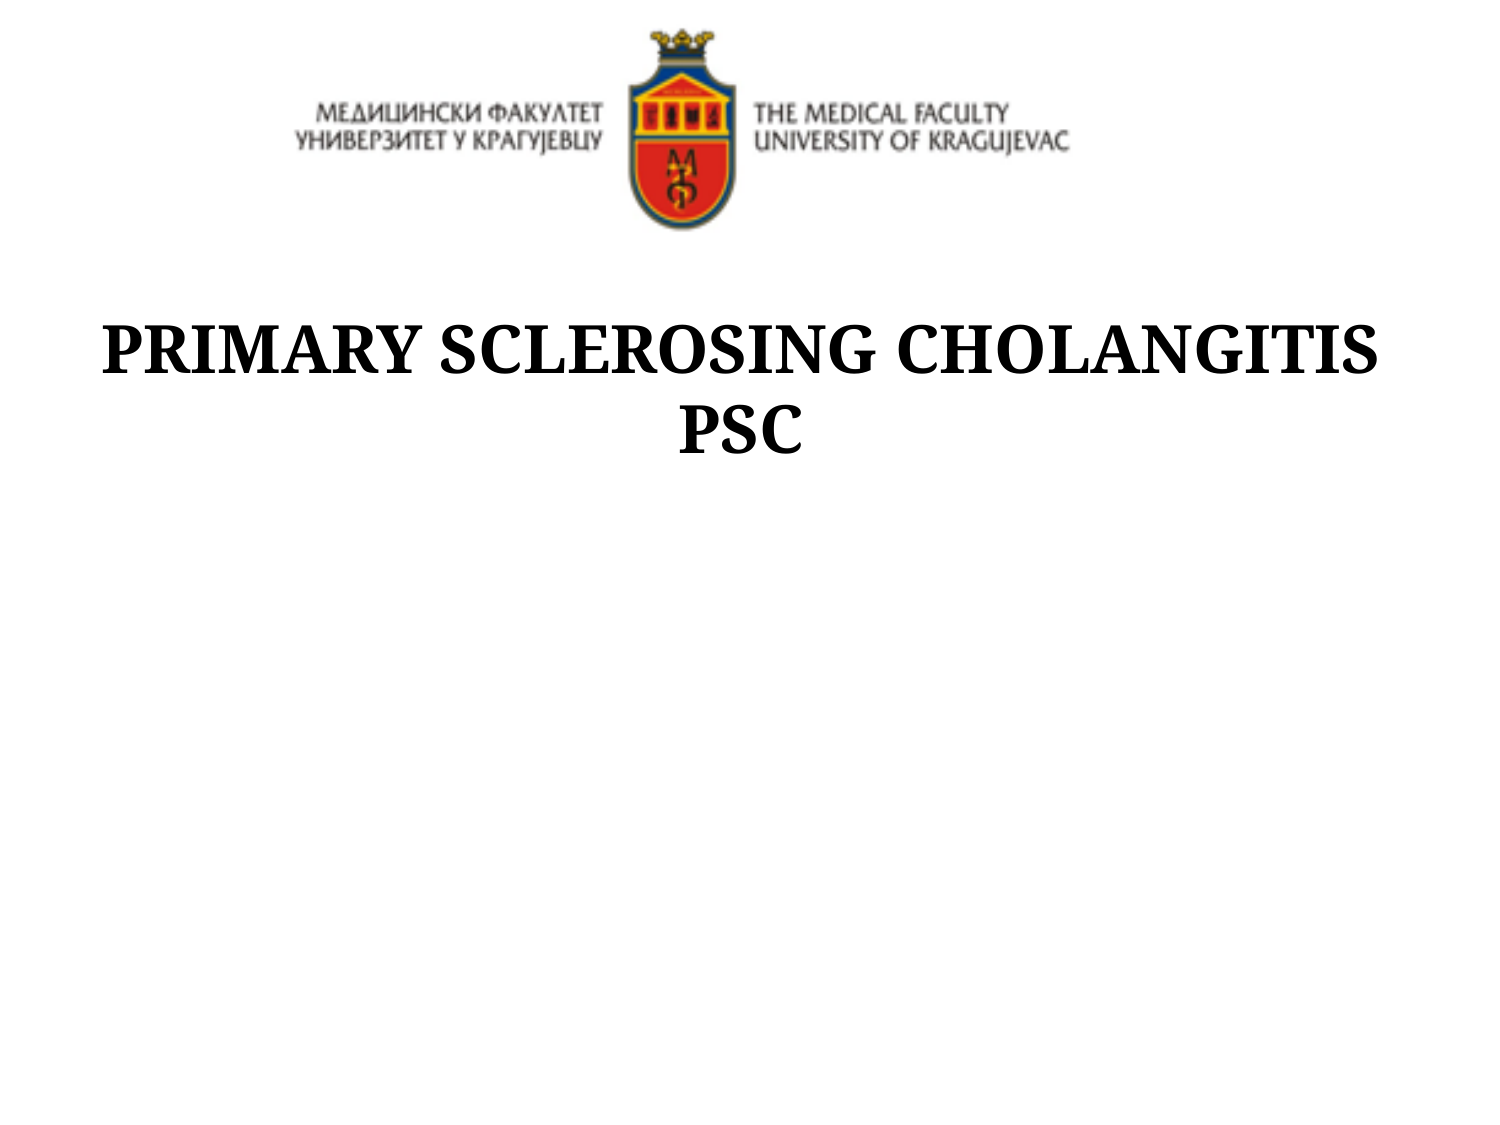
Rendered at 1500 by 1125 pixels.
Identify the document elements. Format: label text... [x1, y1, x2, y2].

picture [143, 24, 1284, 263]
title PRIMARY SCLEROSING CHOLANGITIS PSC [24, 262, 1475, 591]
